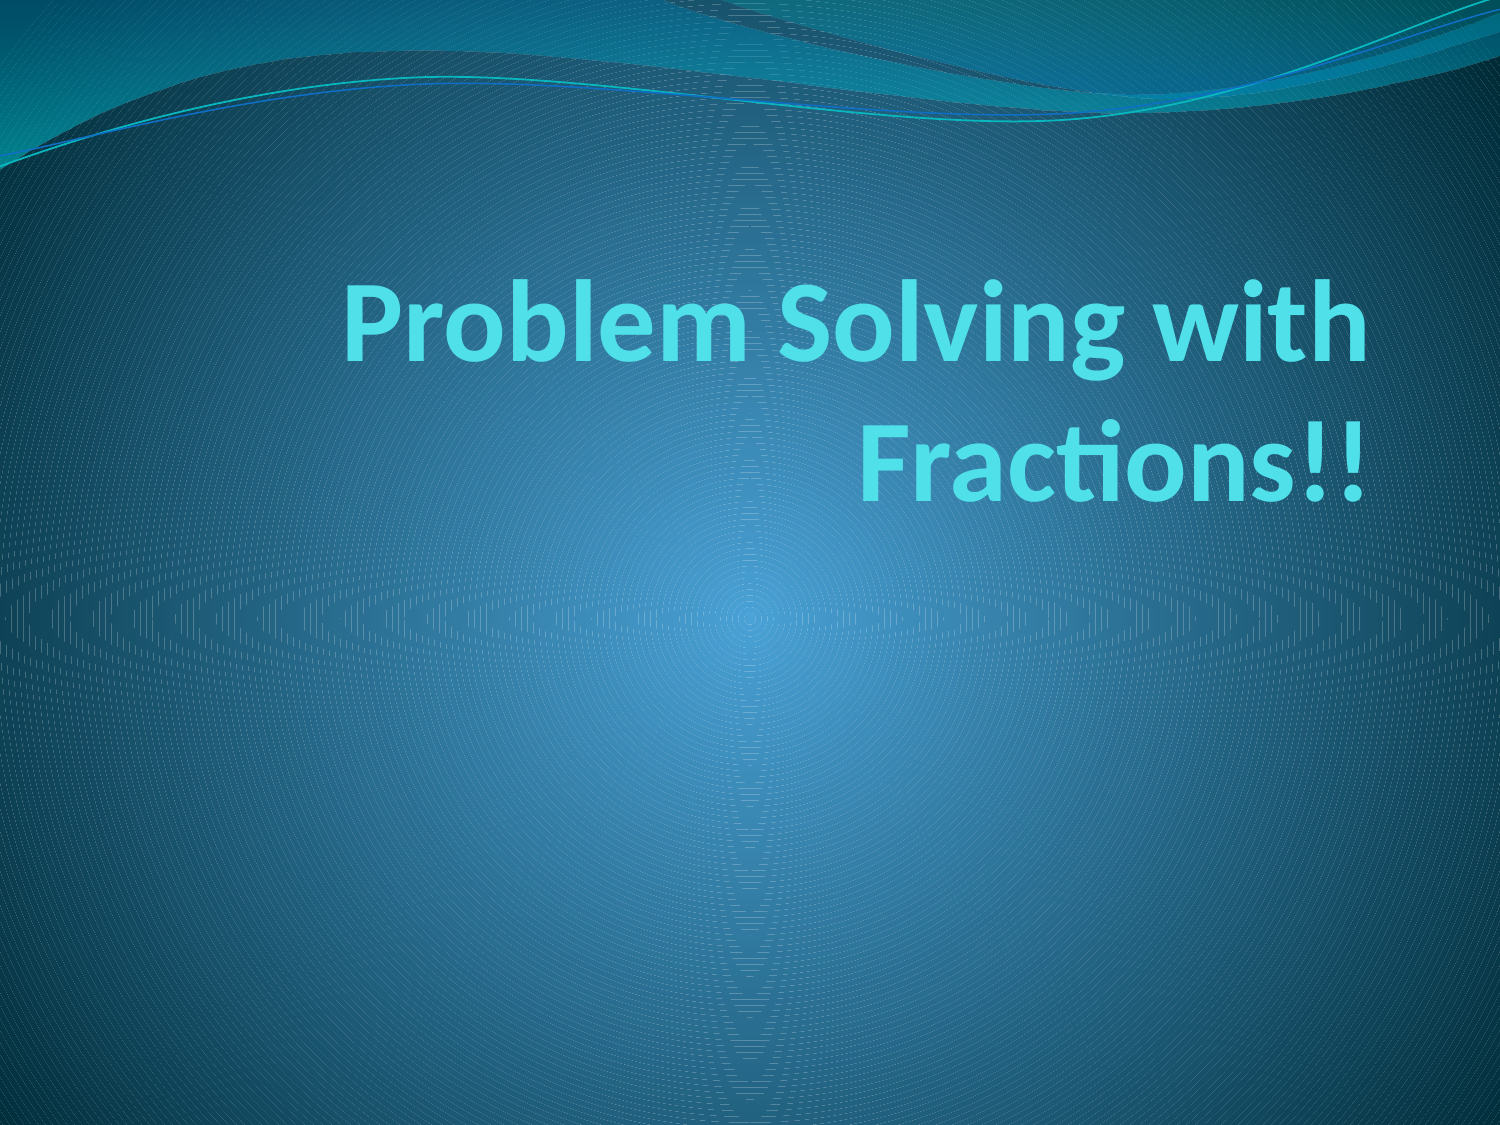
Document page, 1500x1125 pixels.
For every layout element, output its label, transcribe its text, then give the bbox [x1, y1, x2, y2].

title Problem Solving with Fractions!! [87, 224, 1376, 525]
